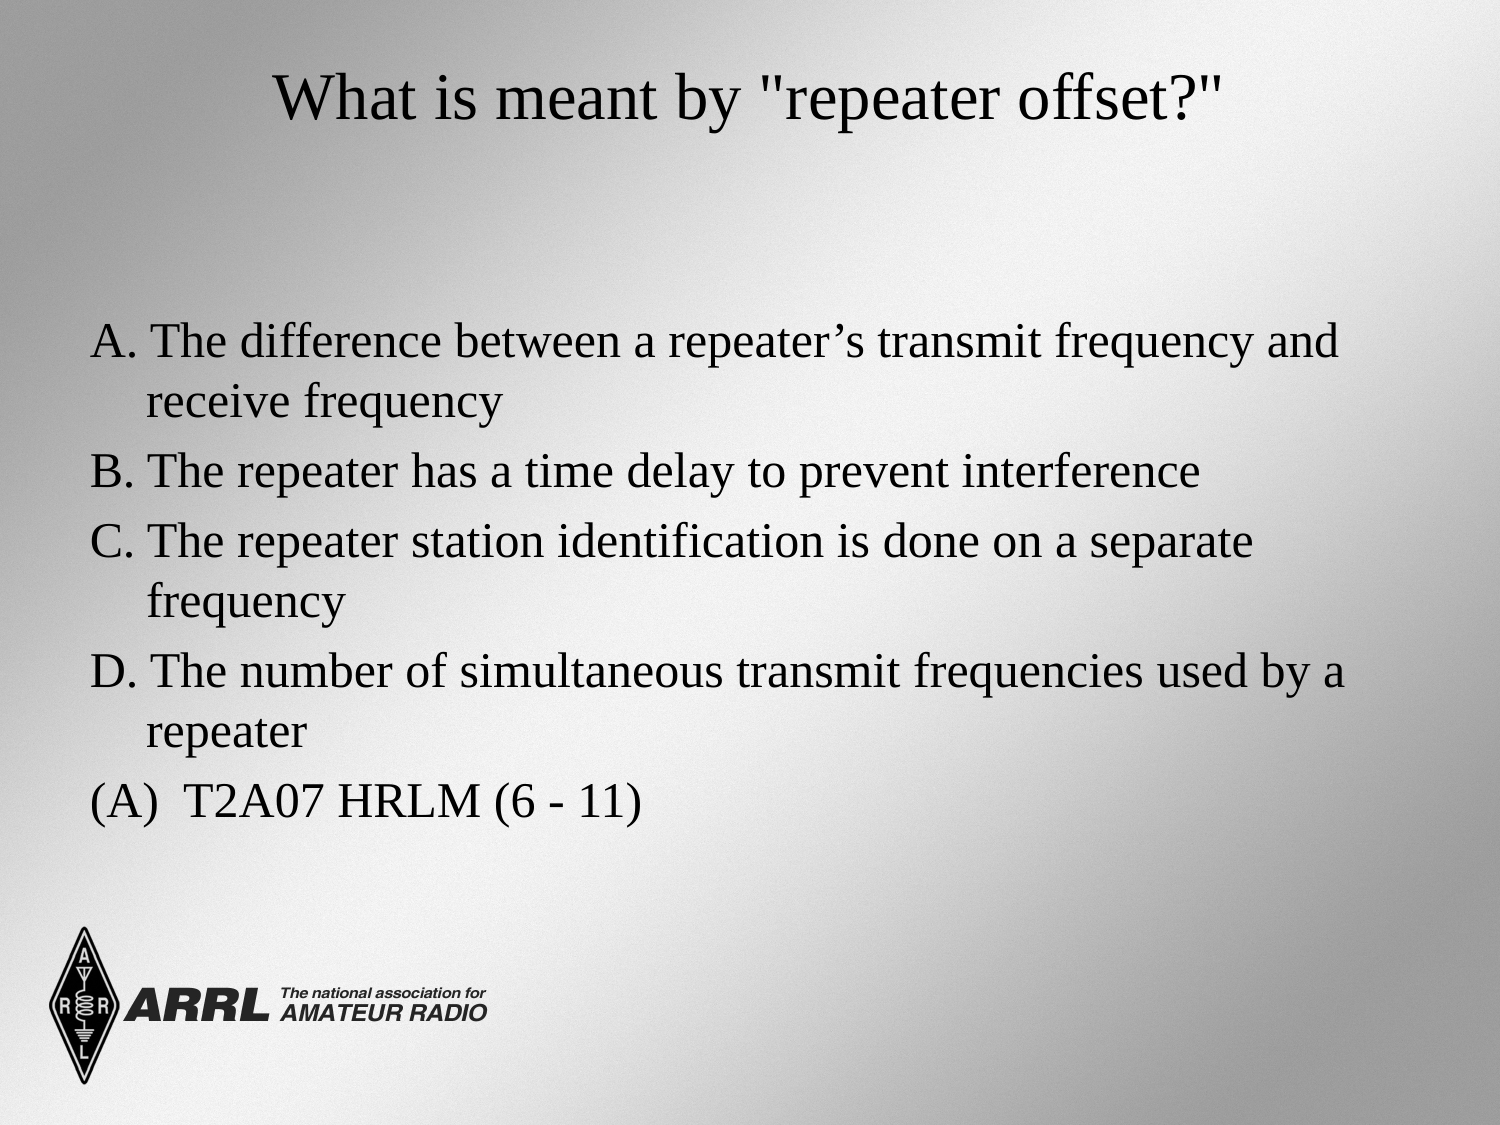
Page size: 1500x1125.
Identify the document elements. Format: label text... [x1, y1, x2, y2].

list A. The difference between a repeater’s transmit frequency and receive frequency B. The repeater has a time delay to prevent interference C. The repeater station identification is done on a separate frequency D. The number of simultaneous transmit frequencies used by a repeater (A) T2A07 HRLM (6 - 11) [75, 299, 1425, 1005]
picture [0, 0, 1500, 1125]
title What is meant by "repeater offset?" [75, 45, 1425, 233]
